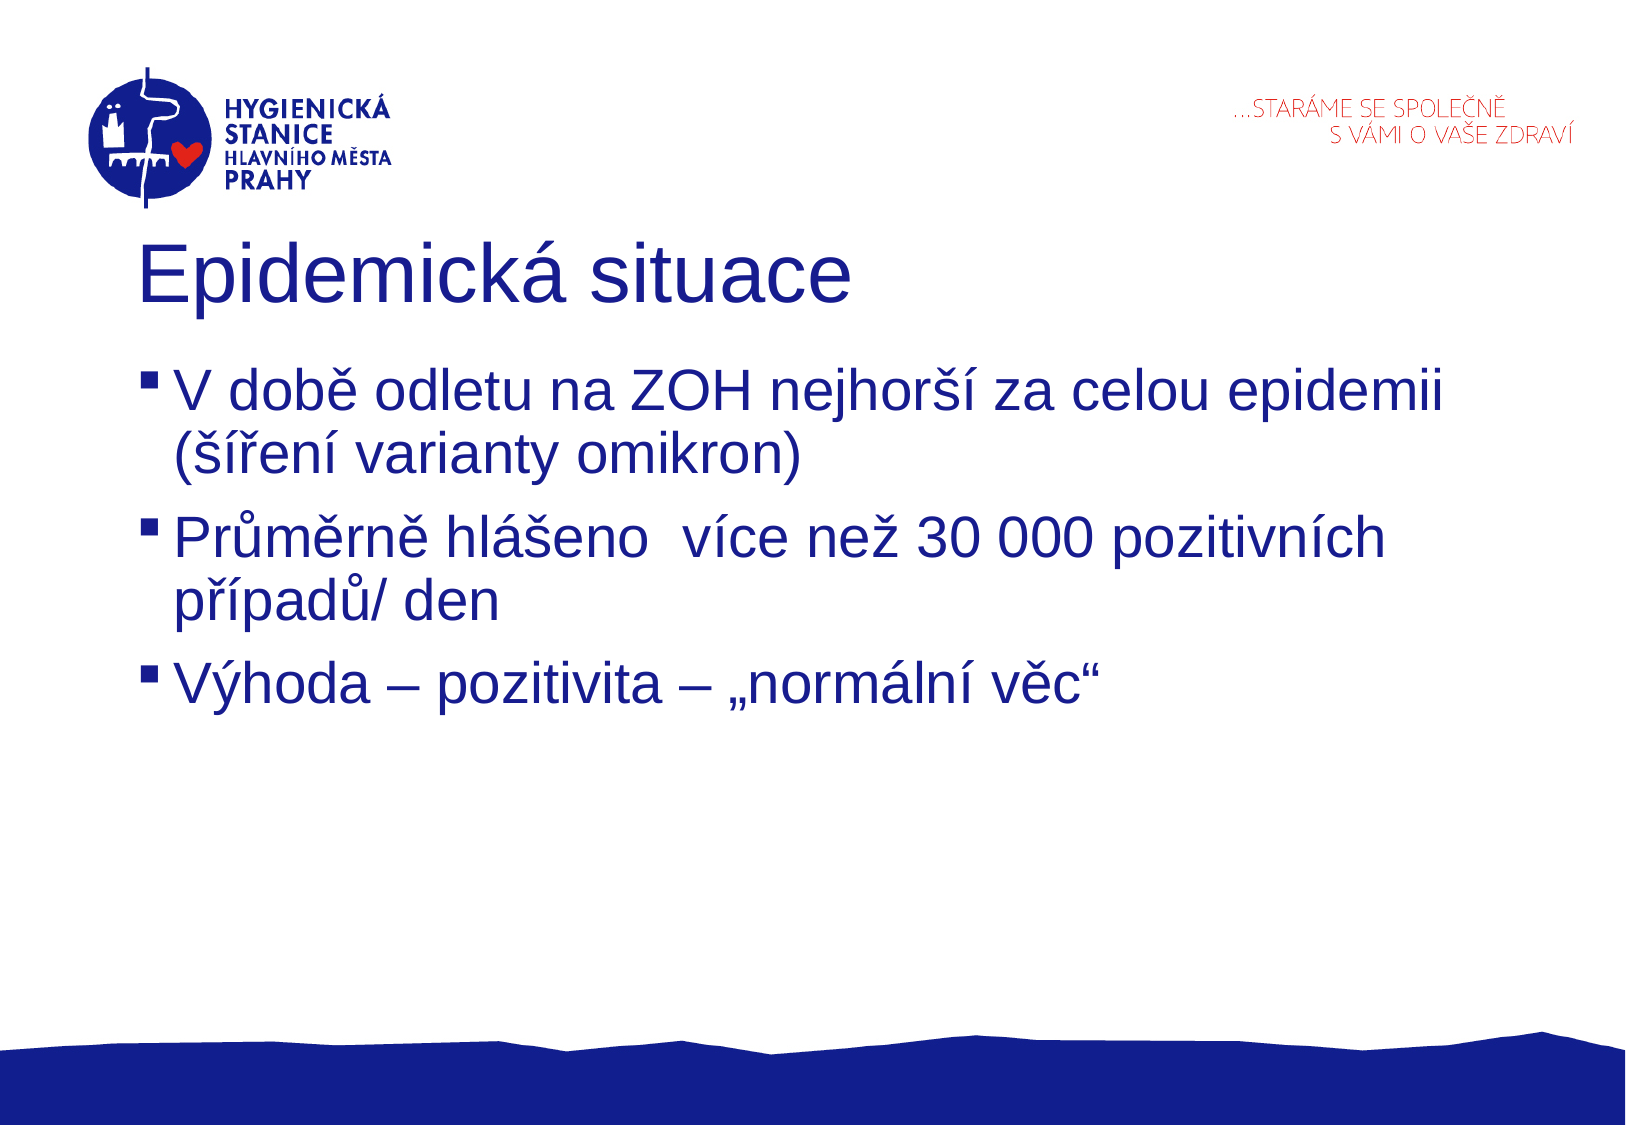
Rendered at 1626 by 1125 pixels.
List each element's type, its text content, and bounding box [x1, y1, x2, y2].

list V době odletu na ZOH nejhorší za celou epidemii (šíření varianty omikron) Průměrně hlášeno více než 30 000 pozitivních případů/ den Výhoda – pozitivita – „normální věc“ [121, 352, 1523, 1010]
picture [0, 0, 1626, 1125]
title Epidemická situace [121, 166, 1523, 352]
